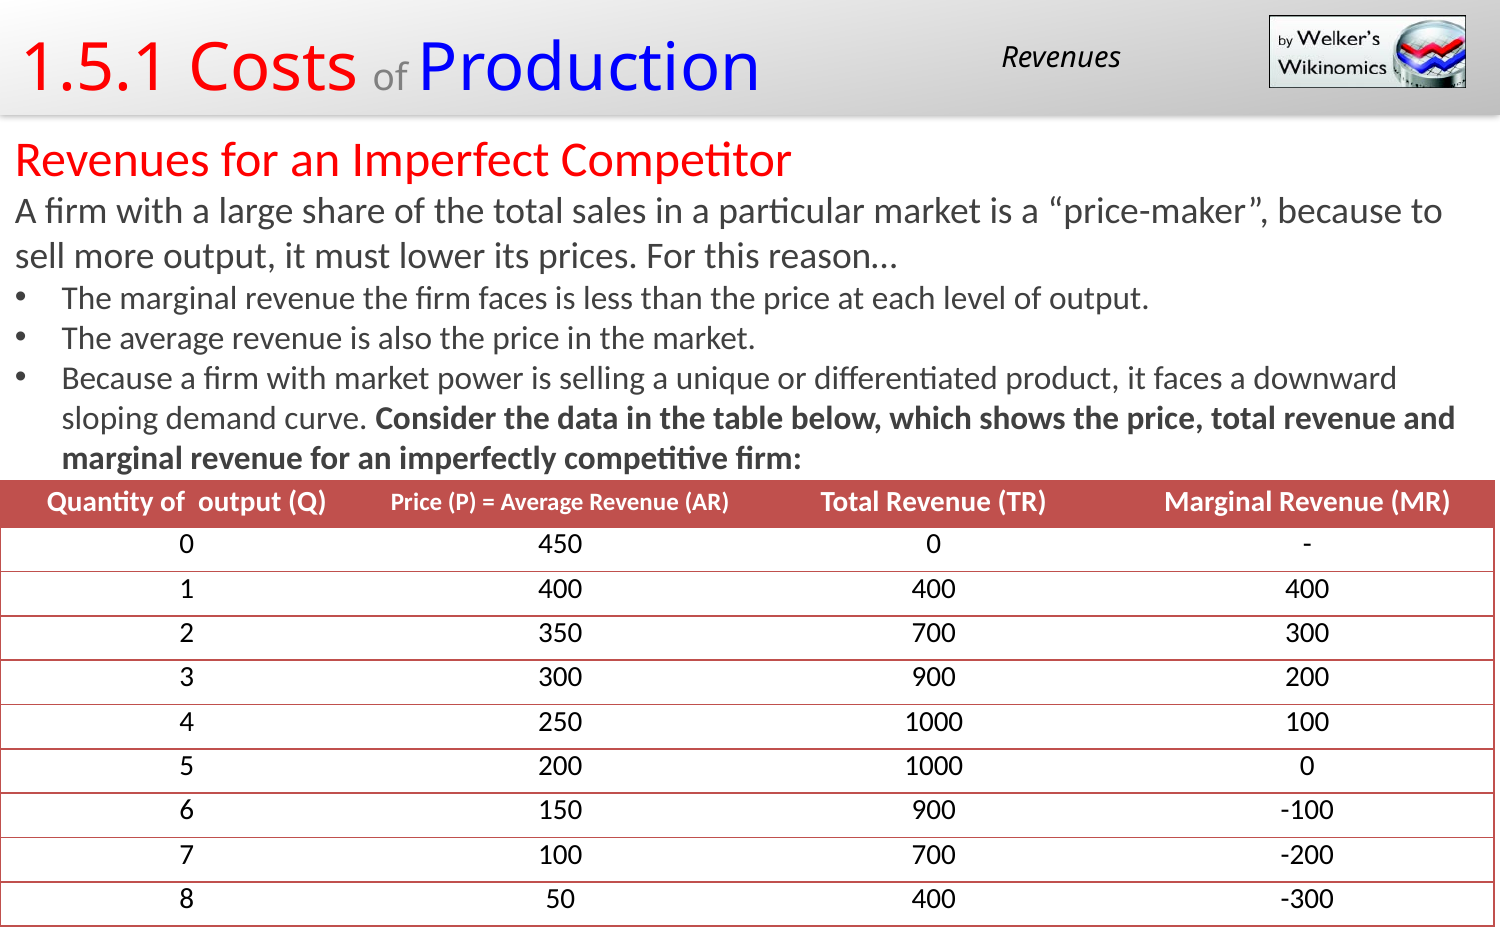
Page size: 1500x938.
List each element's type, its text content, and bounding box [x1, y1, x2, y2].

table_cell 900 [747, 661, 1121, 704]
table_cell 100 [374, 838, 747, 881]
table_cell 1000 [747, 750, 1121, 792]
table_cell 450 [374, 528, 747, 571]
text_box Revenues for an Imperfect Competitor A firm with a large share of the total sales in a particular market is a “price-maker”, because to sell more output, it must lower its prices. For this reason… The marginal revenue the firm faces is less than the price at each level of output. The average revenue is also the price in the market. Because a firm with market power is selling a unique or differentiated product, it faces a downward sloping demand curve. Consider the data in the table below, which shows the price, total revenue and marginal revenue for an imperfectly competitive firm: [0, 123, 1500, 484]
table_cell 7 [1, 838, 374, 881]
table_cell 8 [1, 883, 374, 925]
table_cell 300 [374, 661, 747, 704]
table_cell 900 [747, 794, 1121, 837]
table_cell -100 [1121, 794, 1493, 837]
table_header Price (P) = Average Revenue (AR) [374, 482, 747, 526]
table_cell 0 [1, 528, 374, 571]
table_header Marginal Revenue (MR) [1121, 482, 1493, 526]
table_cell 200 [374, 750, 747, 792]
table_cell 5 [1, 750, 374, 792]
table_cell -300 [1121, 883, 1493, 925]
table_header Quantity of output (Q) [1, 482, 374, 526]
table_cell 400 [1121, 572, 1493, 615]
table_cell 50 [374, 883, 747, 925]
table_cell 250 [374, 705, 747, 748]
table_cell 100 [1121, 705, 1493, 748]
table_cell 700 [747, 617, 1121, 659]
table_cell 3 [1, 661, 374, 704]
table_cell 400 [747, 883, 1121, 925]
table_cell 6 [1, 794, 374, 837]
table_header Total Revenue (TR) [747, 482, 1121, 526]
table_cell 200 [1121, 661, 1493, 704]
table_cell 400 [747, 572, 1121, 615]
table_cell 0 [1121, 750, 1493, 792]
table_cell 2 [1, 617, 374, 659]
table_cell 400 [374, 572, 747, 615]
table_cell 350 [374, 617, 747, 659]
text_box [0, 0, 1500, 115]
table_cell - [1121, 528, 1493, 571]
table_cell 700 [747, 838, 1121, 881]
table_cell 300 [1121, 617, 1493, 659]
table_cell 4 [1, 705, 374, 748]
table_cell 150 [374, 794, 747, 837]
table_cell -200 [1121, 838, 1493, 881]
table_cell 1 [1, 572, 374, 615]
table_cell 0 [747, 528, 1121, 571]
table_cell 1000 [747, 705, 1121, 748]
